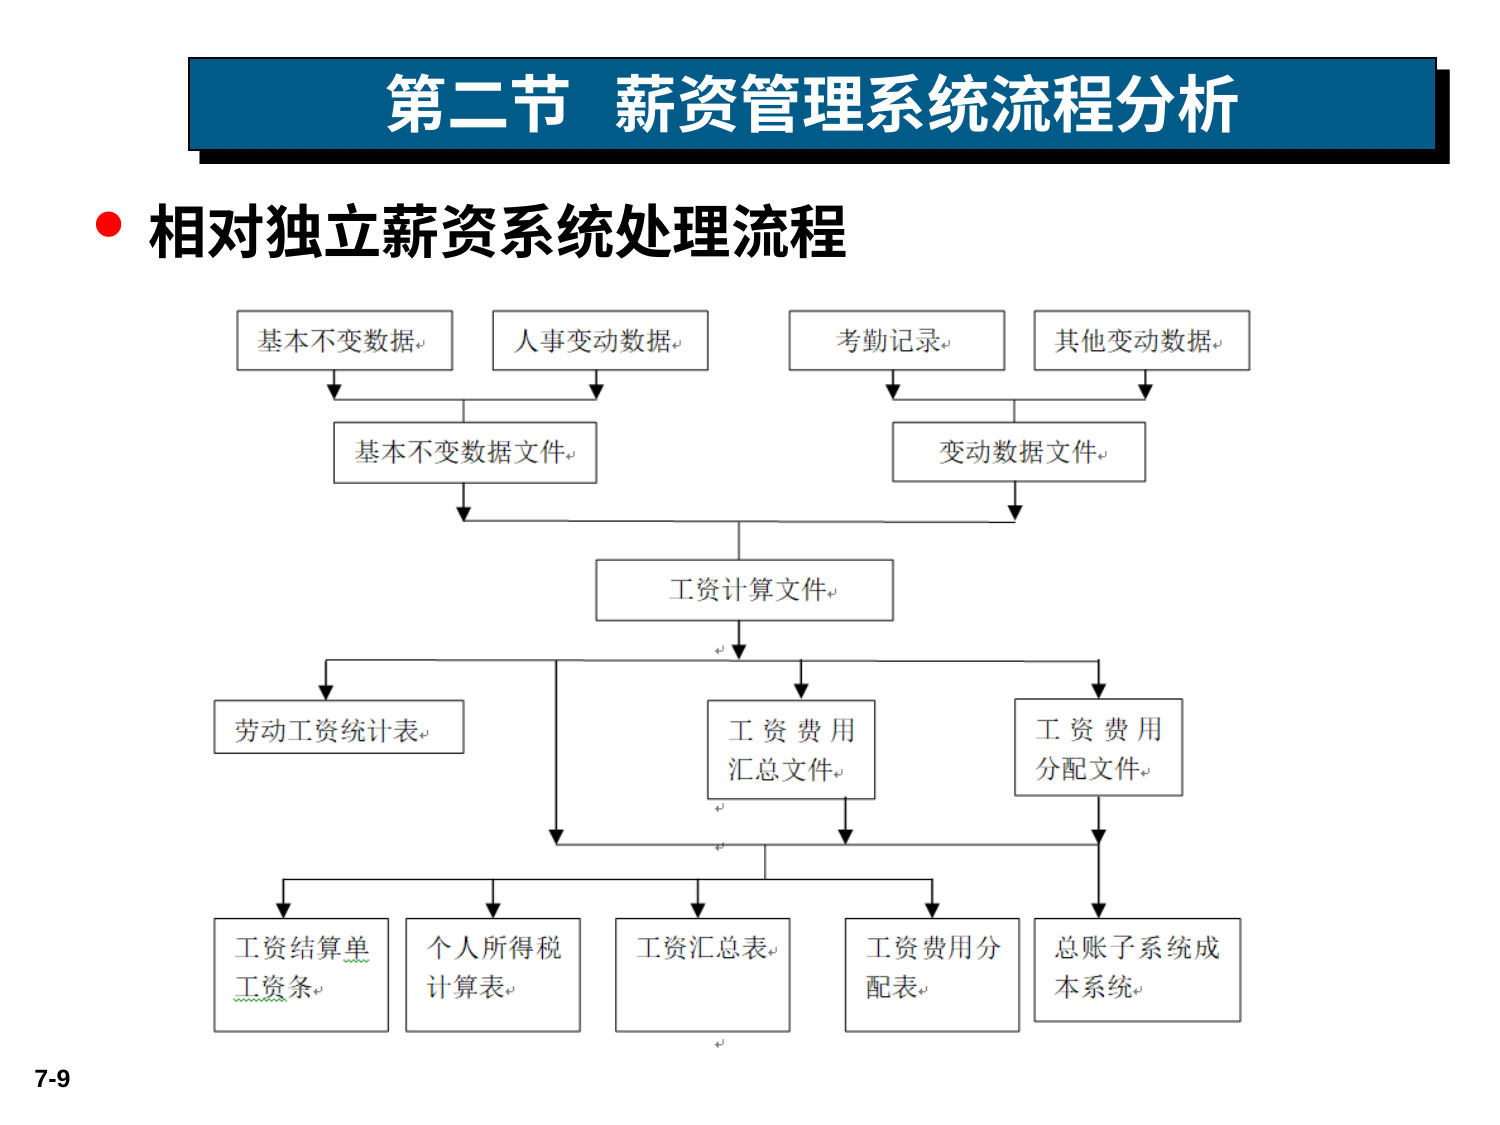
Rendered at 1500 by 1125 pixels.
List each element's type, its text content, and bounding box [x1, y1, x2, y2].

list 相对独立薪资系统处理流程 [62, 187, 1438, 976]
title 第二节 薪资管理系统流程分析 [188, 57, 1437, 151]
picture [206, 266, 1262, 1073]
